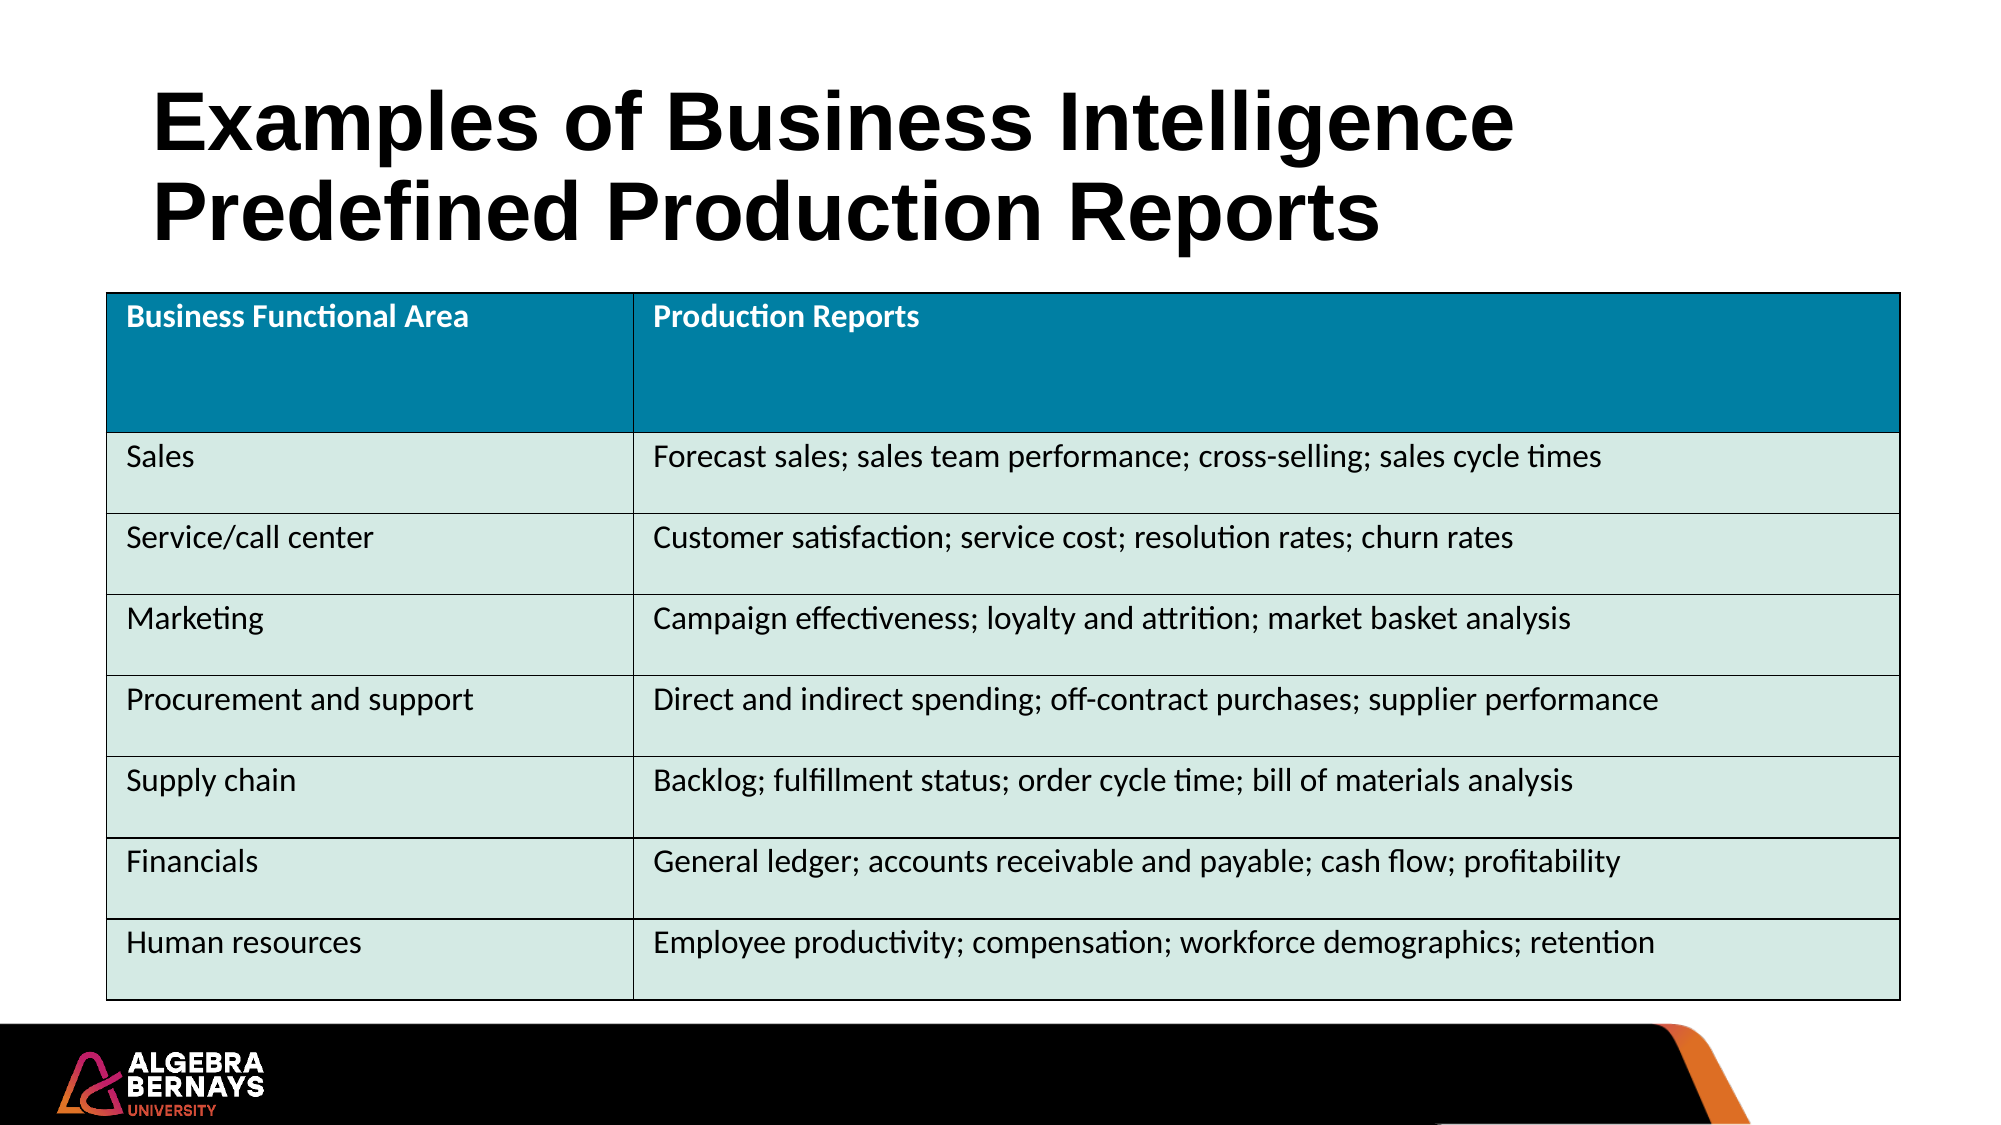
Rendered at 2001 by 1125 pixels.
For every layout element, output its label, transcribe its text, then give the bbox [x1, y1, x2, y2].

table_cell Human resources [107, 920, 633, 999]
table_cell Campaign effectiveness; loyalty and attrition; market basket analysis [634, 595, 1899, 675]
table_cell Procurement and support [107, 676, 633, 756]
picture [0, 1023, 1958, 1125]
table_cell Backlog; fulfillment status; order cycle time; bill of materials analysis [634, 757, 1899, 837]
table_header Business Functional Area [107, 294, 633, 432]
table_cell Direct and indirect spending; off-contract purchases; supplier performance [634, 676, 1899, 756]
table_cell Customer satisfaction; service cost; resolution rates; churn rates [634, 514, 1899, 594]
table_cell Forecast sales; sales team performance; cross-selling; sales cycle times [634, 433, 1899, 513]
table_cell Financials [107, 839, 633, 918]
table_cell Supply chain [107, 757, 633, 837]
table_cell General ledger; accounts receivable and payable; cash flow; profitability [634, 839, 1899, 918]
table_cell Employee productivity; compensation; workforce demographics; retention [634, 920, 1899, 999]
title Examples of Business Intelligence Predefined Production Reports [137, 67, 1863, 271]
table_header Production Reports [634, 294, 1899, 432]
table_cell Sales [107, 433, 633, 513]
table_cell Service/call center [107, 514, 633, 594]
table_cell Marketing [107, 595, 633, 675]
